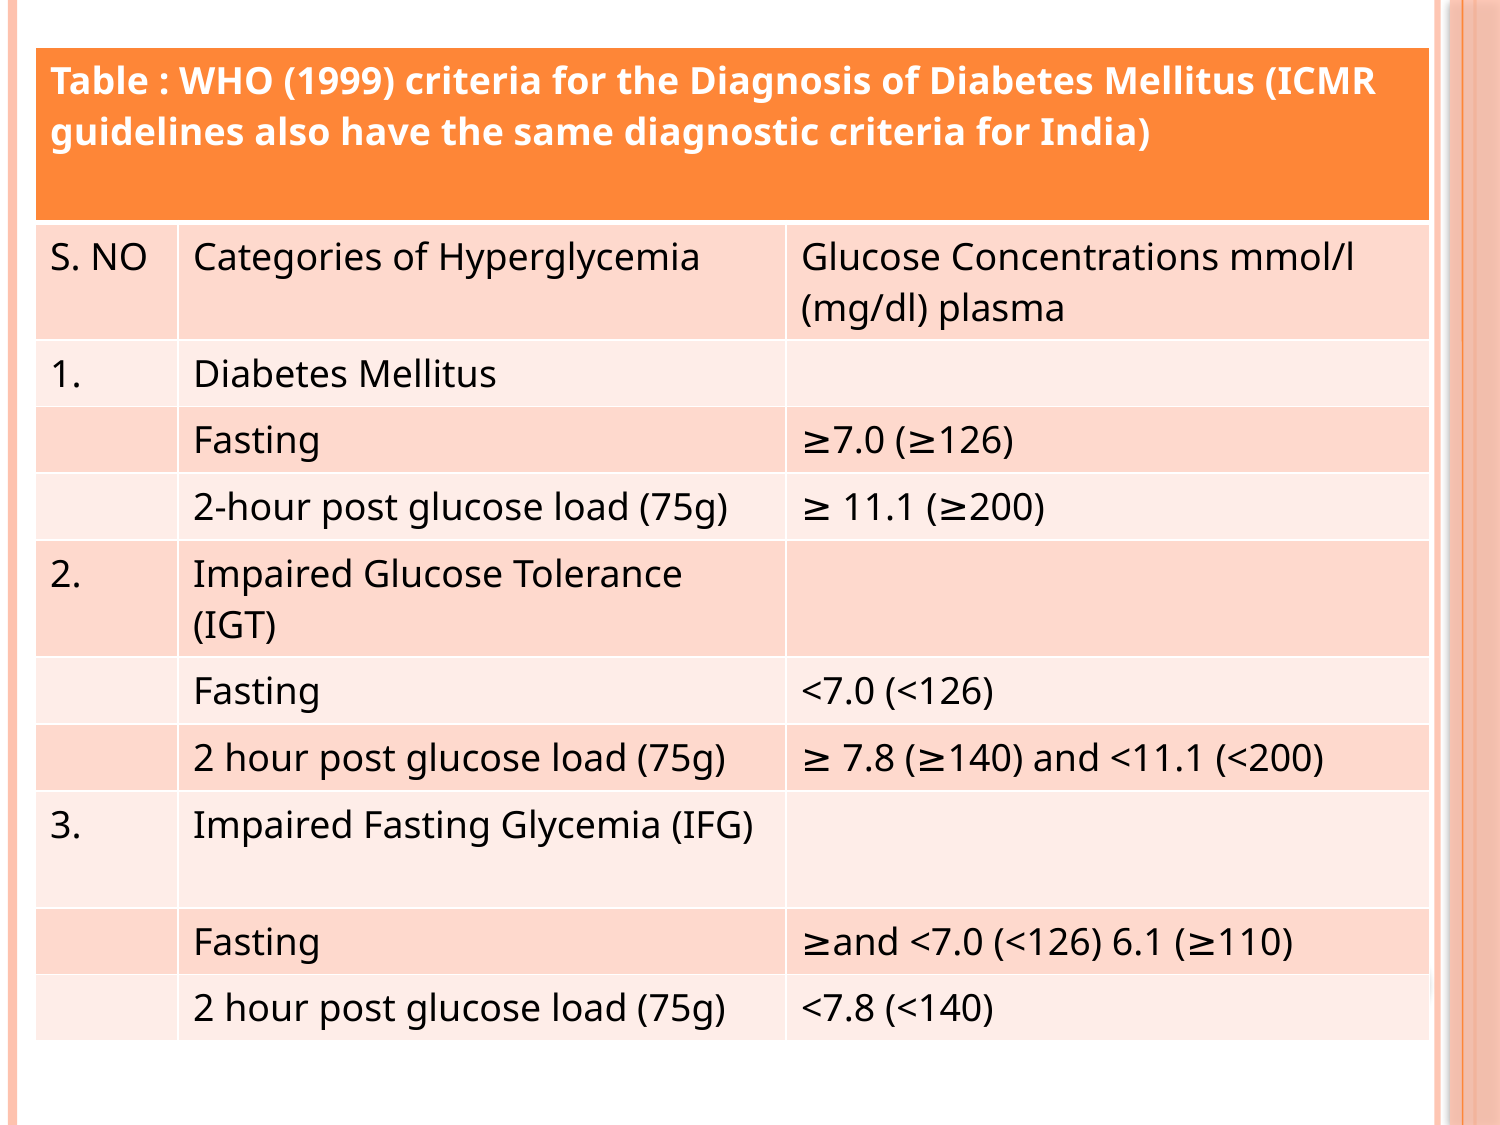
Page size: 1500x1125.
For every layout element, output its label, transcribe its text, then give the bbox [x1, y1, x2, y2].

table_cell ≥and <7.0 (<126) 6.1 (≥110) [787, 909, 1429, 974]
table_cell 3. [36, 792, 177, 907]
table_cell [36, 407, 177, 472]
table_cell <7.8 (<140) [787, 975, 1429, 1040]
table_cell 2-hour post glucose load (75g) [179, 474, 785, 539]
table_cell Categories of Hyperglycemia [179, 225, 785, 339]
table_cell [36, 474, 177, 539]
table_cell 1. [36, 341, 177, 406]
table_cell 2. [36, 541, 177, 656]
table_cell 2 hour post glucose load (75g) [179, 975, 785, 1040]
table_cell Glucose Concentrations mmol/l (mg/dl) plasma [787, 225, 1429, 339]
table_cell Fasting [179, 909, 785, 974]
table_cell ≥ 7.8 (≥140) and <11.1 (<200) [787, 725, 1429, 790]
table_cell Impaired Fasting Glycemia (IFG) [179, 792, 785, 907]
table_cell S. NO [36, 225, 177, 339]
table_cell [36, 658, 177, 723]
table_cell 2 hour post glucose load (75g) [179, 725, 785, 790]
table_cell [36, 975, 177, 1040]
table_cell [787, 341, 1429, 406]
table_header Table : WHO (1999) criteria for the Diagnosis of Diabetes Mellitus (ICMR guidelines also have the same diagnostic criteria for India) [36, 48, 1429, 220]
slide_number 9 [1430, 940, 1434, 1027]
table_cell Diabetes Mellitus [179, 341, 785, 406]
table_cell Impaired Glucose Tolerance (IGT) [179, 541, 785, 656]
table_cell [36, 725, 177, 790]
table_cell [787, 541, 1429, 656]
table_cell ≥7.0 (≥126) [787, 407, 1429, 472]
table_cell Fasting [179, 658, 785, 723]
table_cell <7.0 (<126) [787, 658, 1429, 723]
table_cell Fasting [179, 407, 785, 472]
table_cell [787, 792, 1429, 907]
table_cell [36, 909, 177, 974]
table_cell ≥ 11.1 (≥200) [787, 474, 1429, 539]
